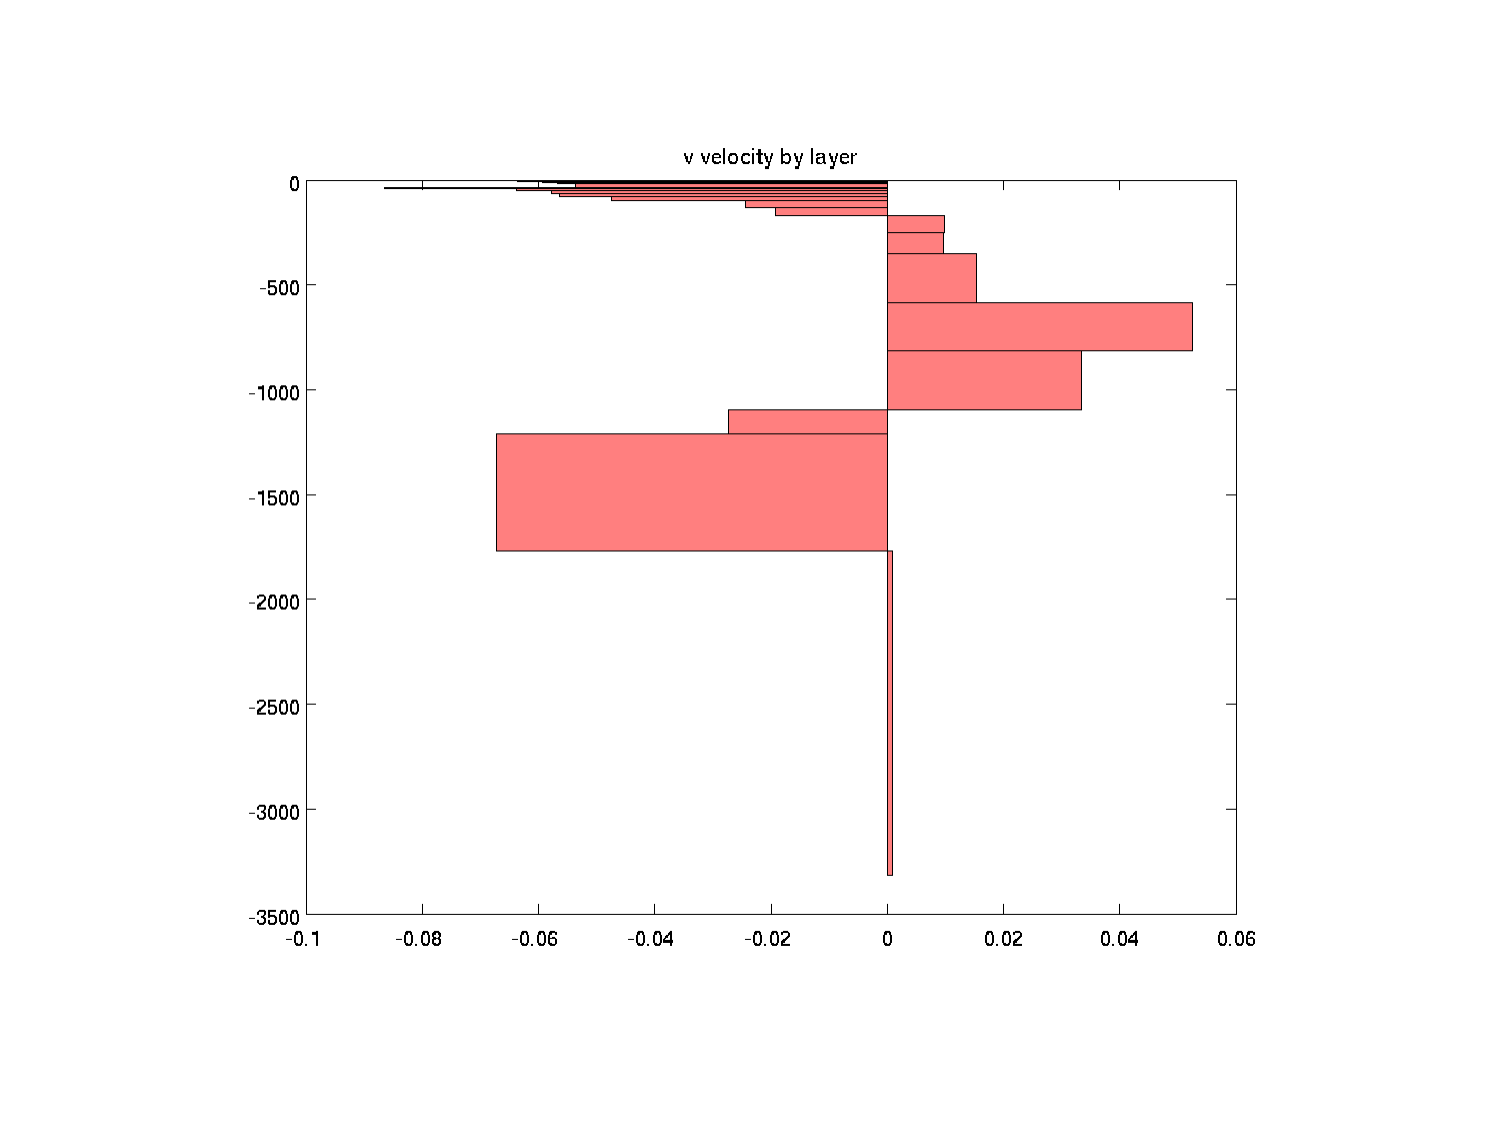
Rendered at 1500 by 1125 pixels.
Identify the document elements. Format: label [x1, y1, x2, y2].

picture [149, 112, 1350, 1013]
